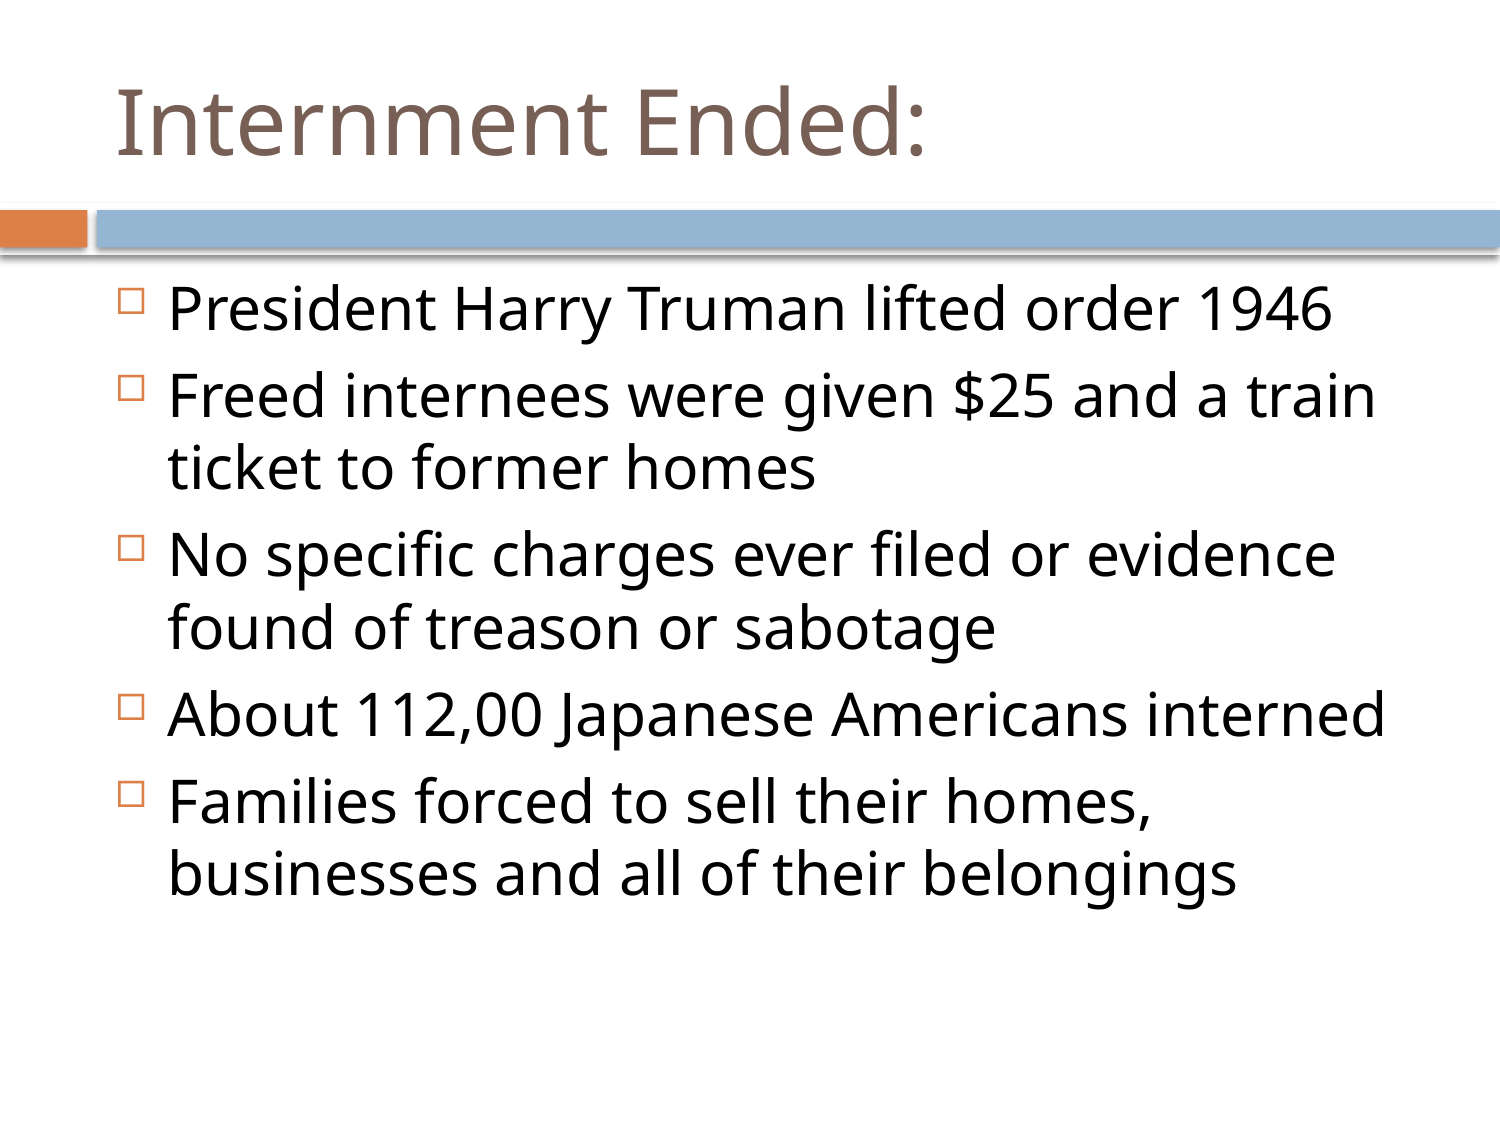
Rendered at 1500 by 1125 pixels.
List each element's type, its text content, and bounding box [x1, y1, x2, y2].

title Internment Ended: [100, 37, 1438, 200]
list President Harry Truman lifted order 1946 Freed internees were given $25 and a train ticket to former homes No specific charges ever filed or evidence found of treason or sabotage About 112,00 Japanese Americans interned Families forced to sell their homes, businesses and all of their belongings [100, 262, 1438, 1000]
